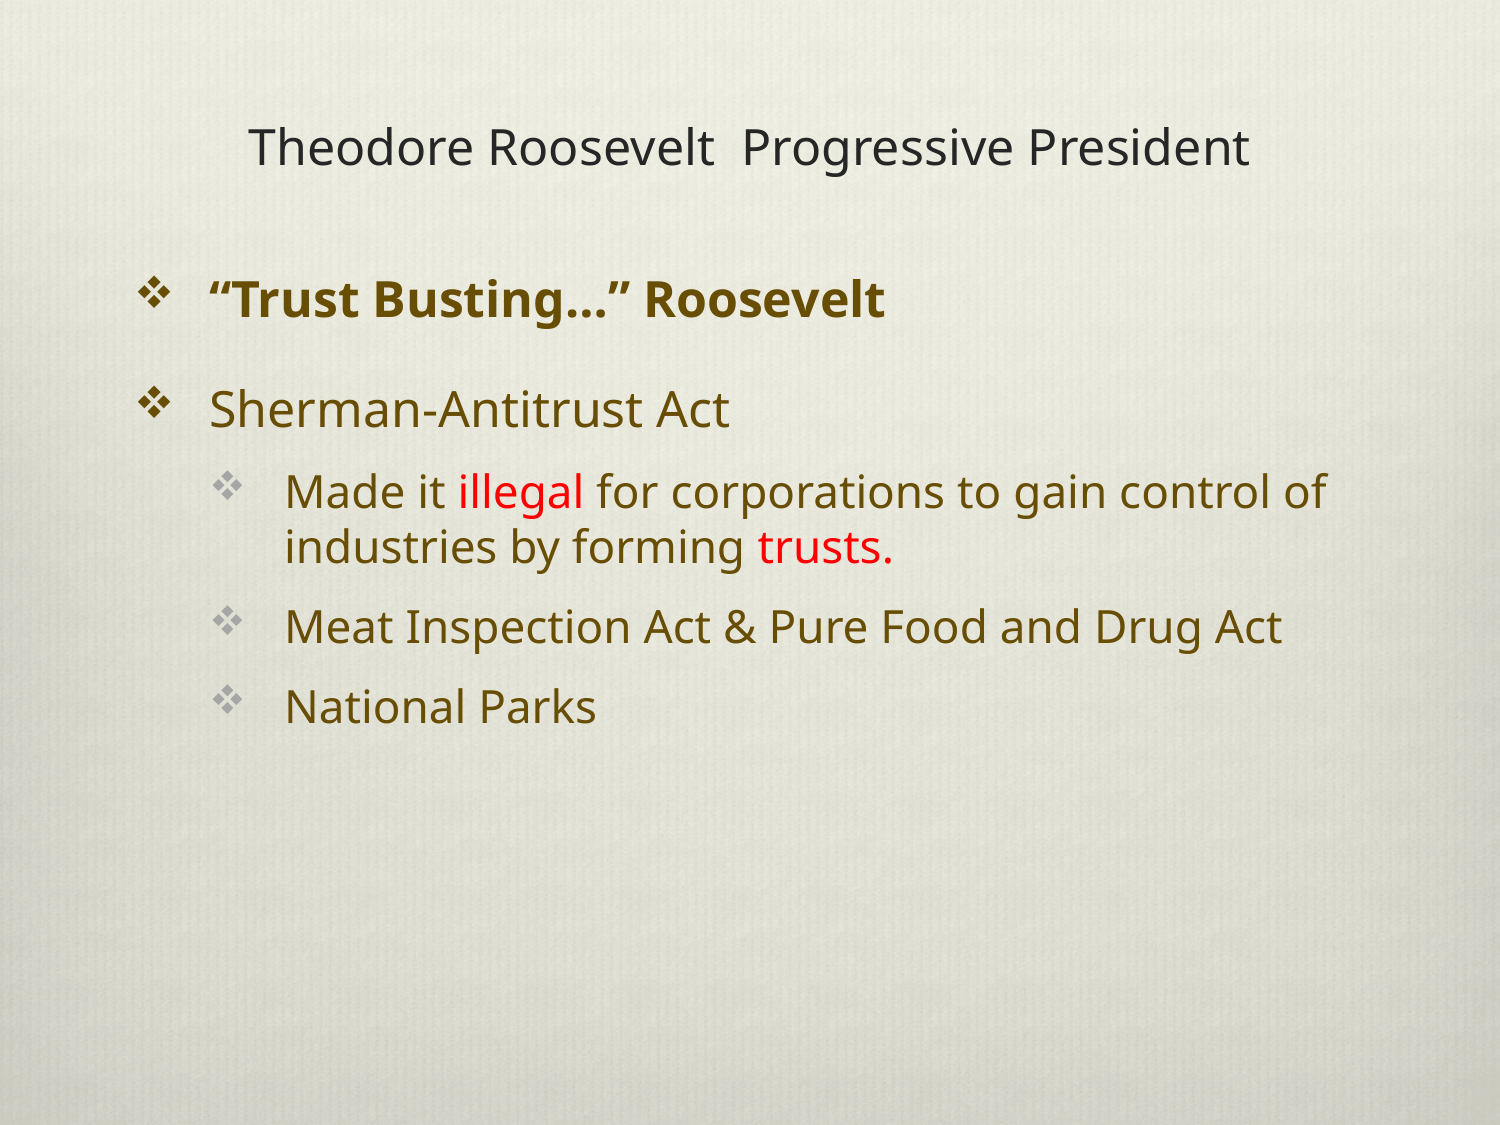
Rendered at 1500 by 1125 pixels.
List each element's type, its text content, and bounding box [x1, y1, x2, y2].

list “Trust Busting…” Roosevelt Sherman-Antitrust Act Made it illegal for corporations to gain control of industries by forming trusts. Meat Inspection Act & Pure Food and Drug Act National Parks [119, 260, 1381, 1011]
title Theodore Roosevelt Progressive President [119, 51, 1381, 240]
